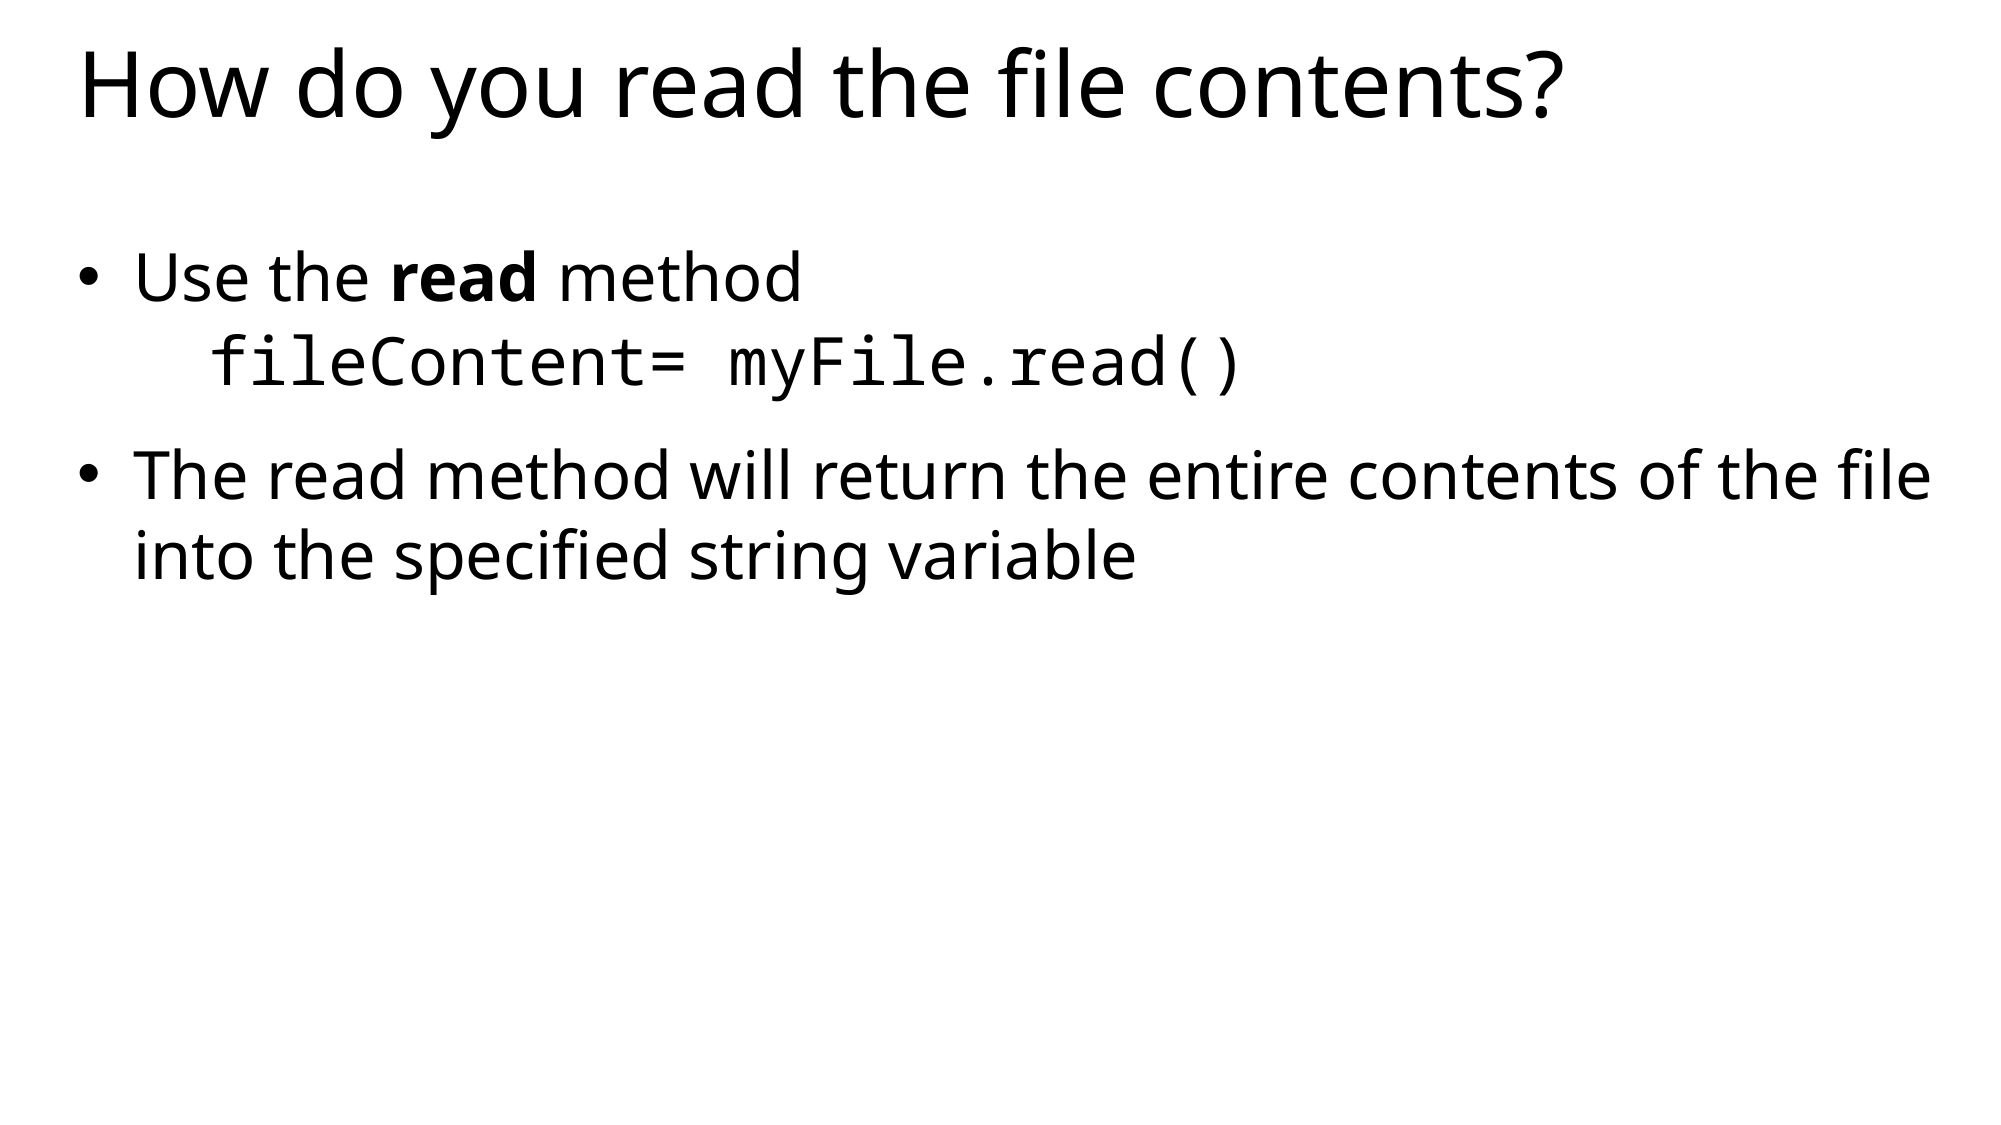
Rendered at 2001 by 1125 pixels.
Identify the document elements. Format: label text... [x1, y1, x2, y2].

title How do you read the file contents? [62, 29, 1953, 205]
list Use the read method fileContent= myFile.read() The read method will return the entire contents of the file into the specified string variable [62, 227, 1953, 1096]
